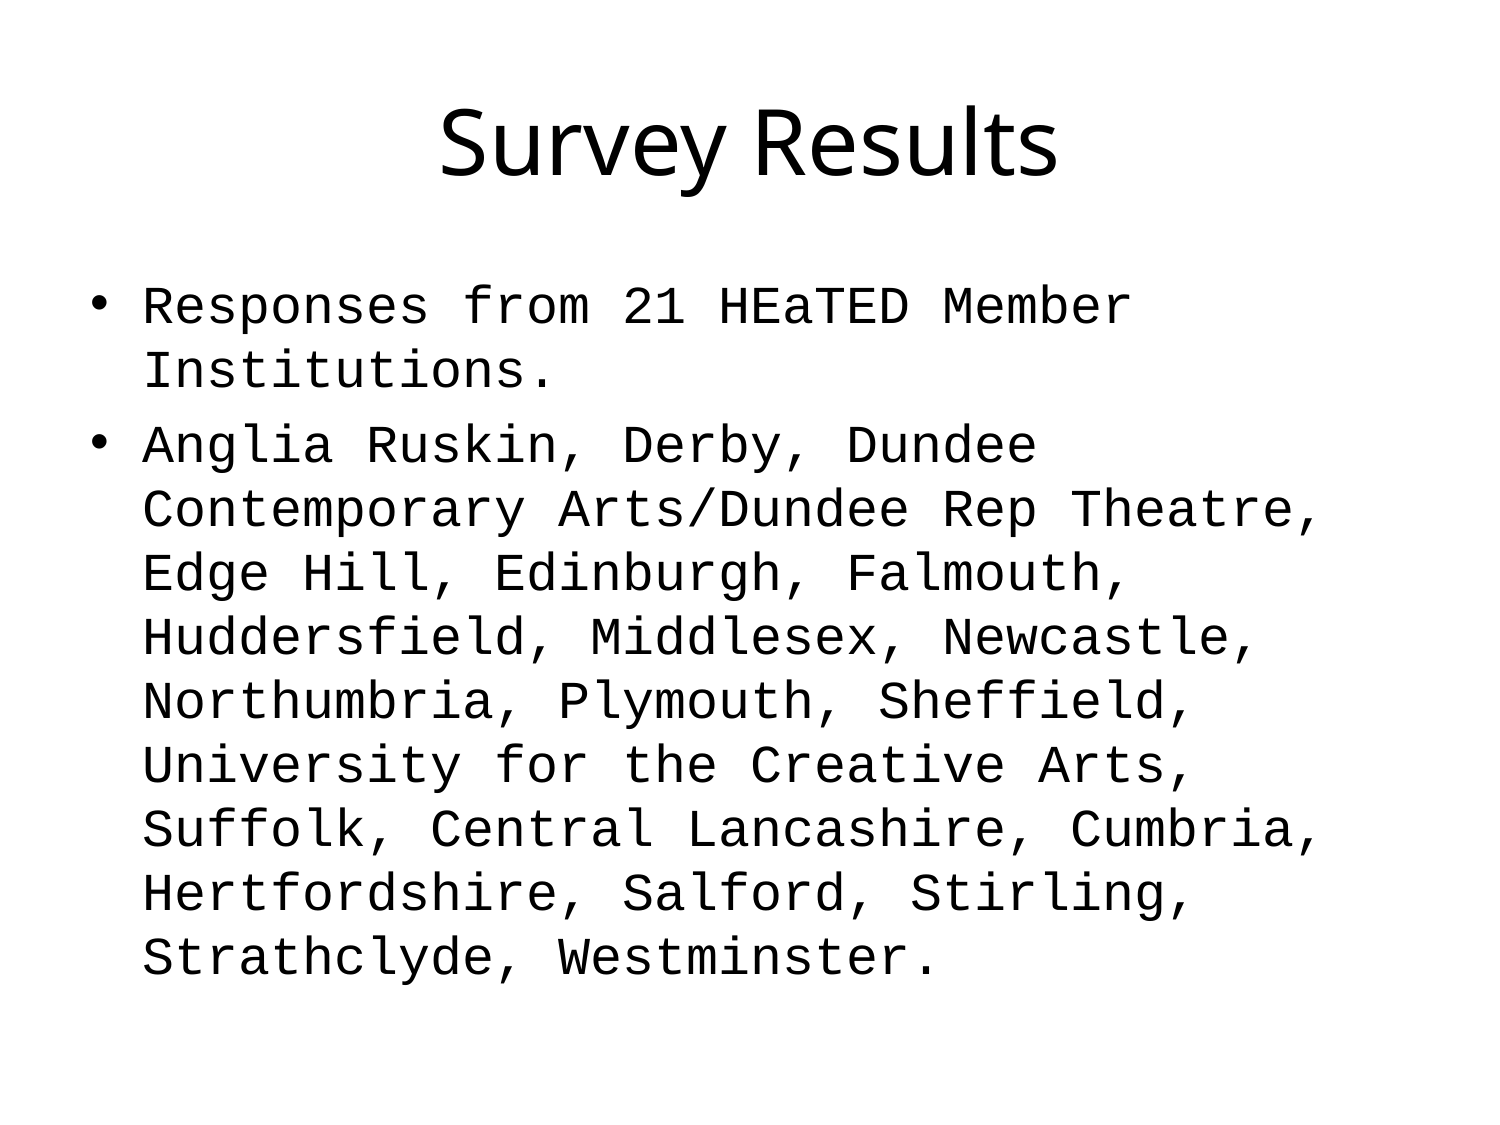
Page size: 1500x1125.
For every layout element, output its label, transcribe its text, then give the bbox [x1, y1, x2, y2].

list Responses from 21 HEaTED Member Institutions. Anglia Ruskin, Derby, Dundee Contemporary Arts/Dundee Rep Theatre, Edge Hill, Edinburgh, Falmouth, Huddersfield, Middlesex, Newcastle, Northumbria, Plymouth, Sheffield, University for the Creative Arts, Suffolk, Central Lancashire, Cumbria, Hertfordshire, Salford, Stirling, Strathclyde, Westminster. [75, 262, 1425, 1005]
title Survey Results [75, 45, 1425, 233]
